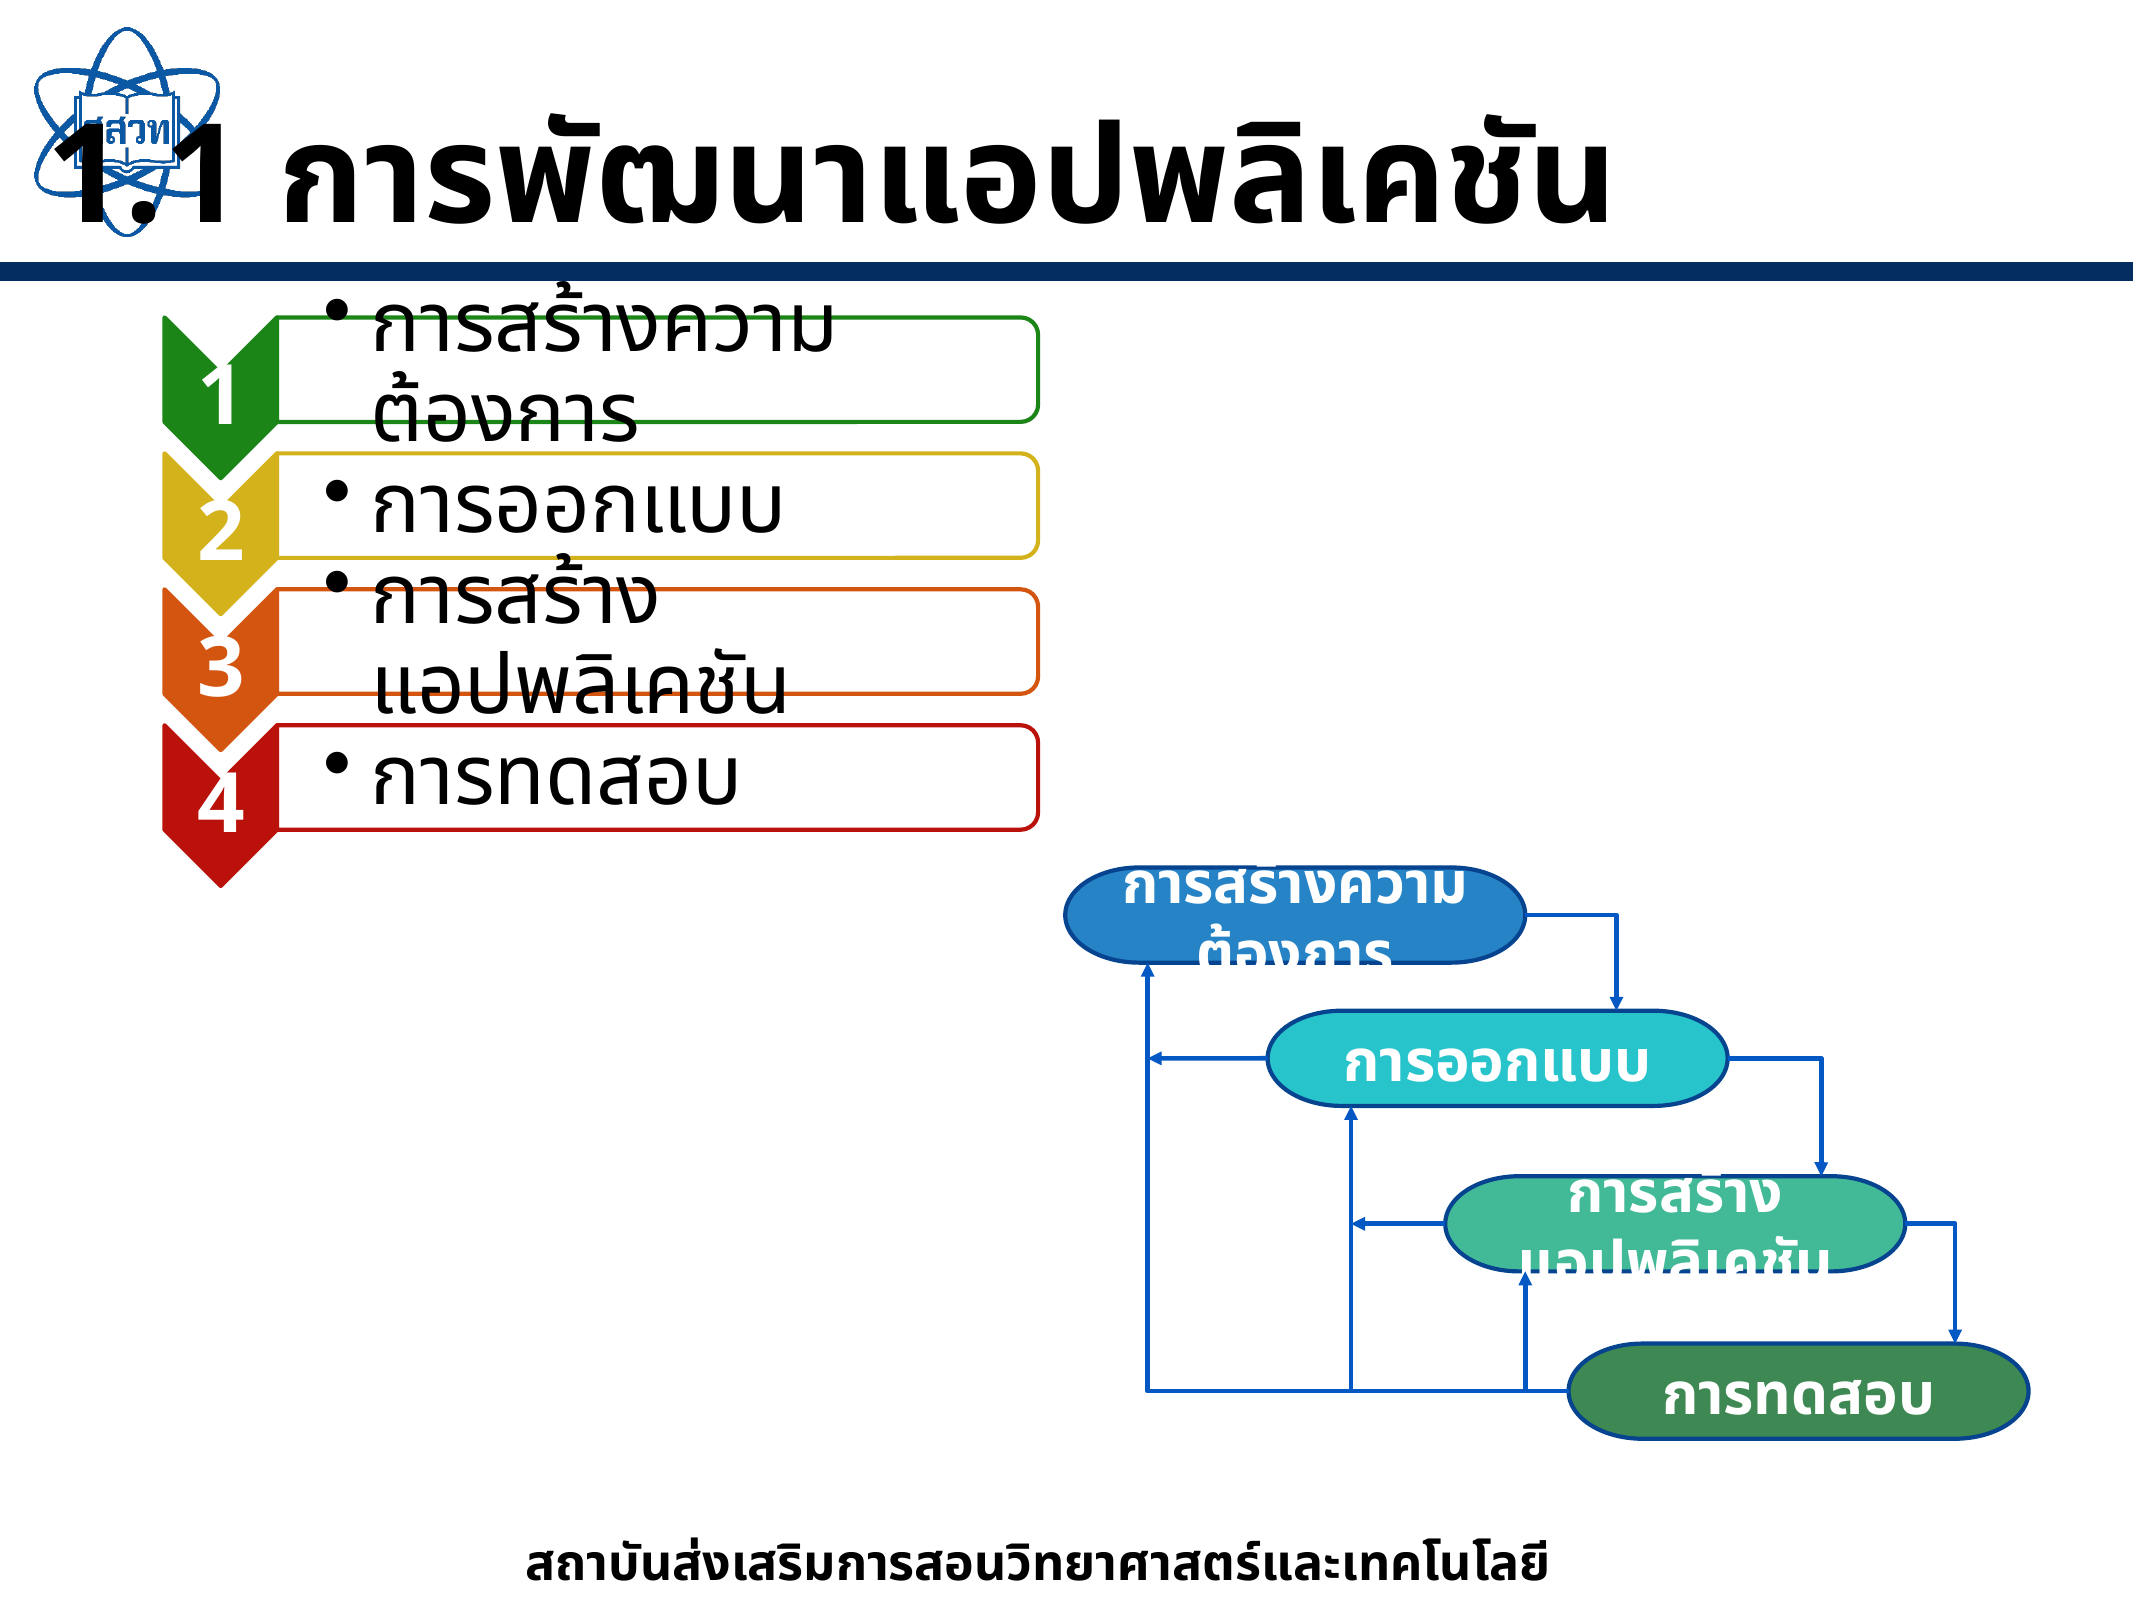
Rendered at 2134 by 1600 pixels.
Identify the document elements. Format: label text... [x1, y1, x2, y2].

picture [33, 27, 220, 237]
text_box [164, 316, 1039, 887]
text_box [1064, 867, 2029, 1439]
text_box 1.1 การพัฒนาแอปพลิเคชัน [37, 77, 1626, 259]
text_box สถาบันส่งเสริมการสอนวิทยาศาสตร์และเทคโนโลยี [74, 1522, 2002, 1589]
